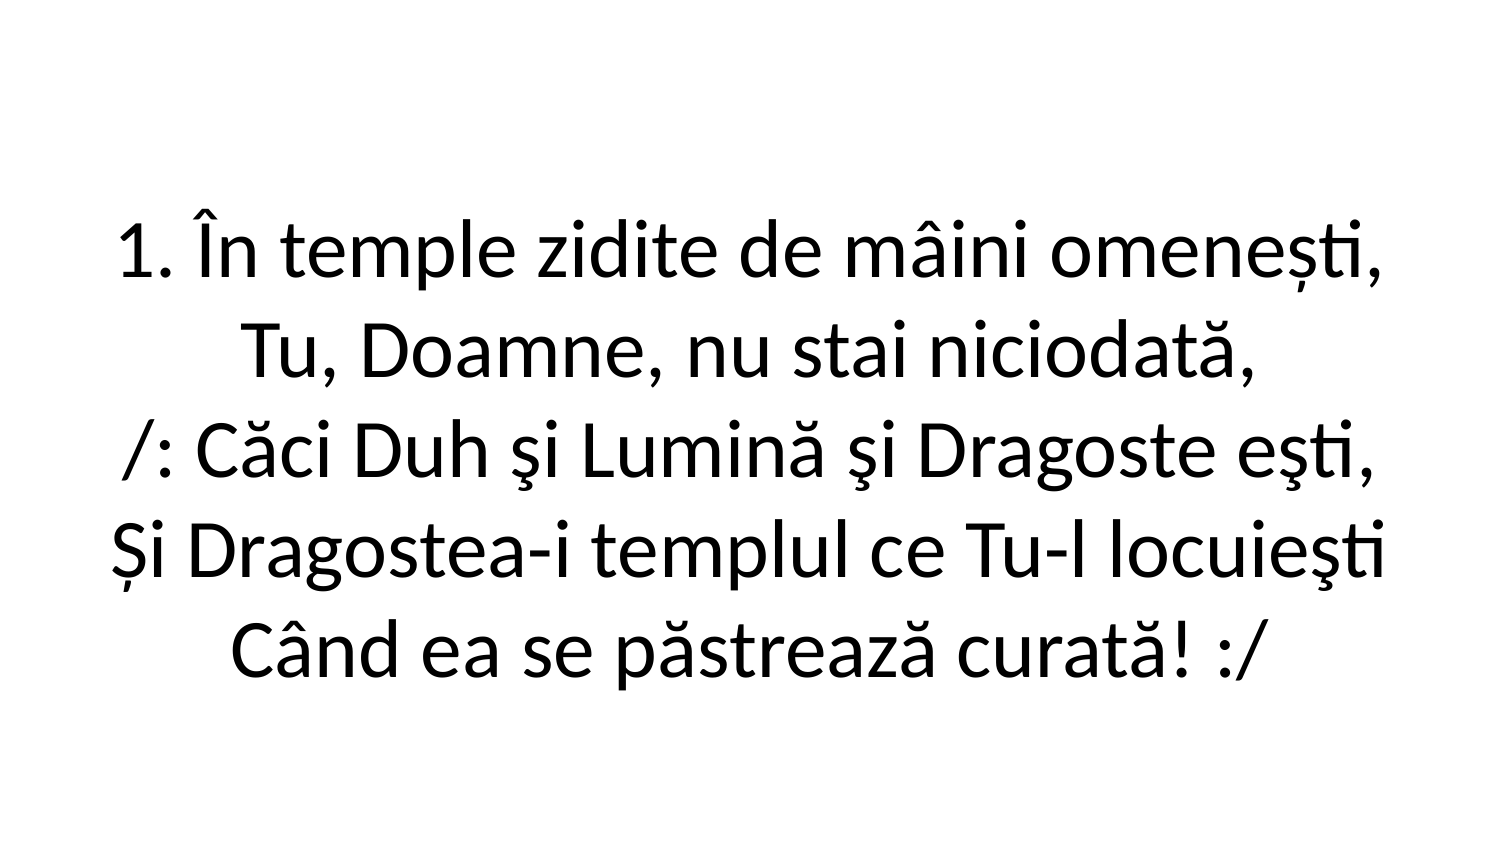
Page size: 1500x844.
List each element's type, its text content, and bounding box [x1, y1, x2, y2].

text_box 1. În temple zidite de mâini omenești, Tu, Doamne, nu stai niciodată, /: Căci Duh şi Lumină şi Dragoste eşti, Și Dragostea-i templul ce Tu-l locuieşti Când ea se păstrează curată! :/ [96, 142, 1404, 702]
